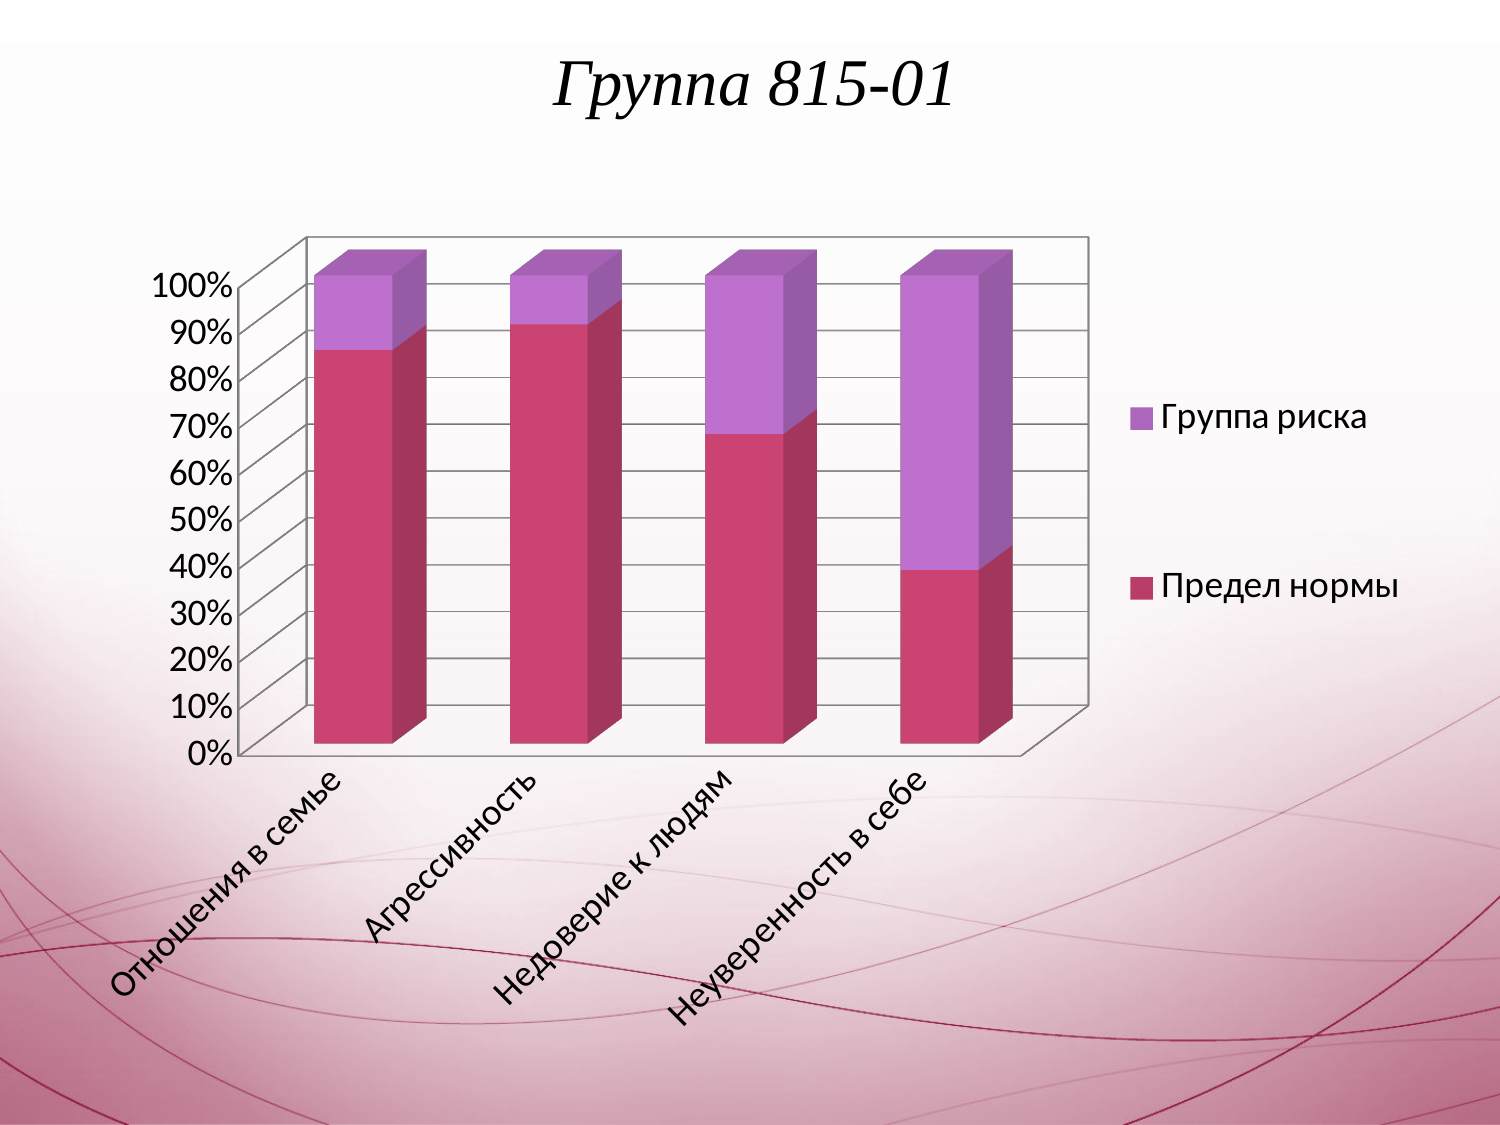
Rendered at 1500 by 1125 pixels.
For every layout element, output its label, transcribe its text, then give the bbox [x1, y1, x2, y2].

subtitle Группа 815-01 [76, 30, 1436, 1047]
chart [76, 219, 1424, 1053]
